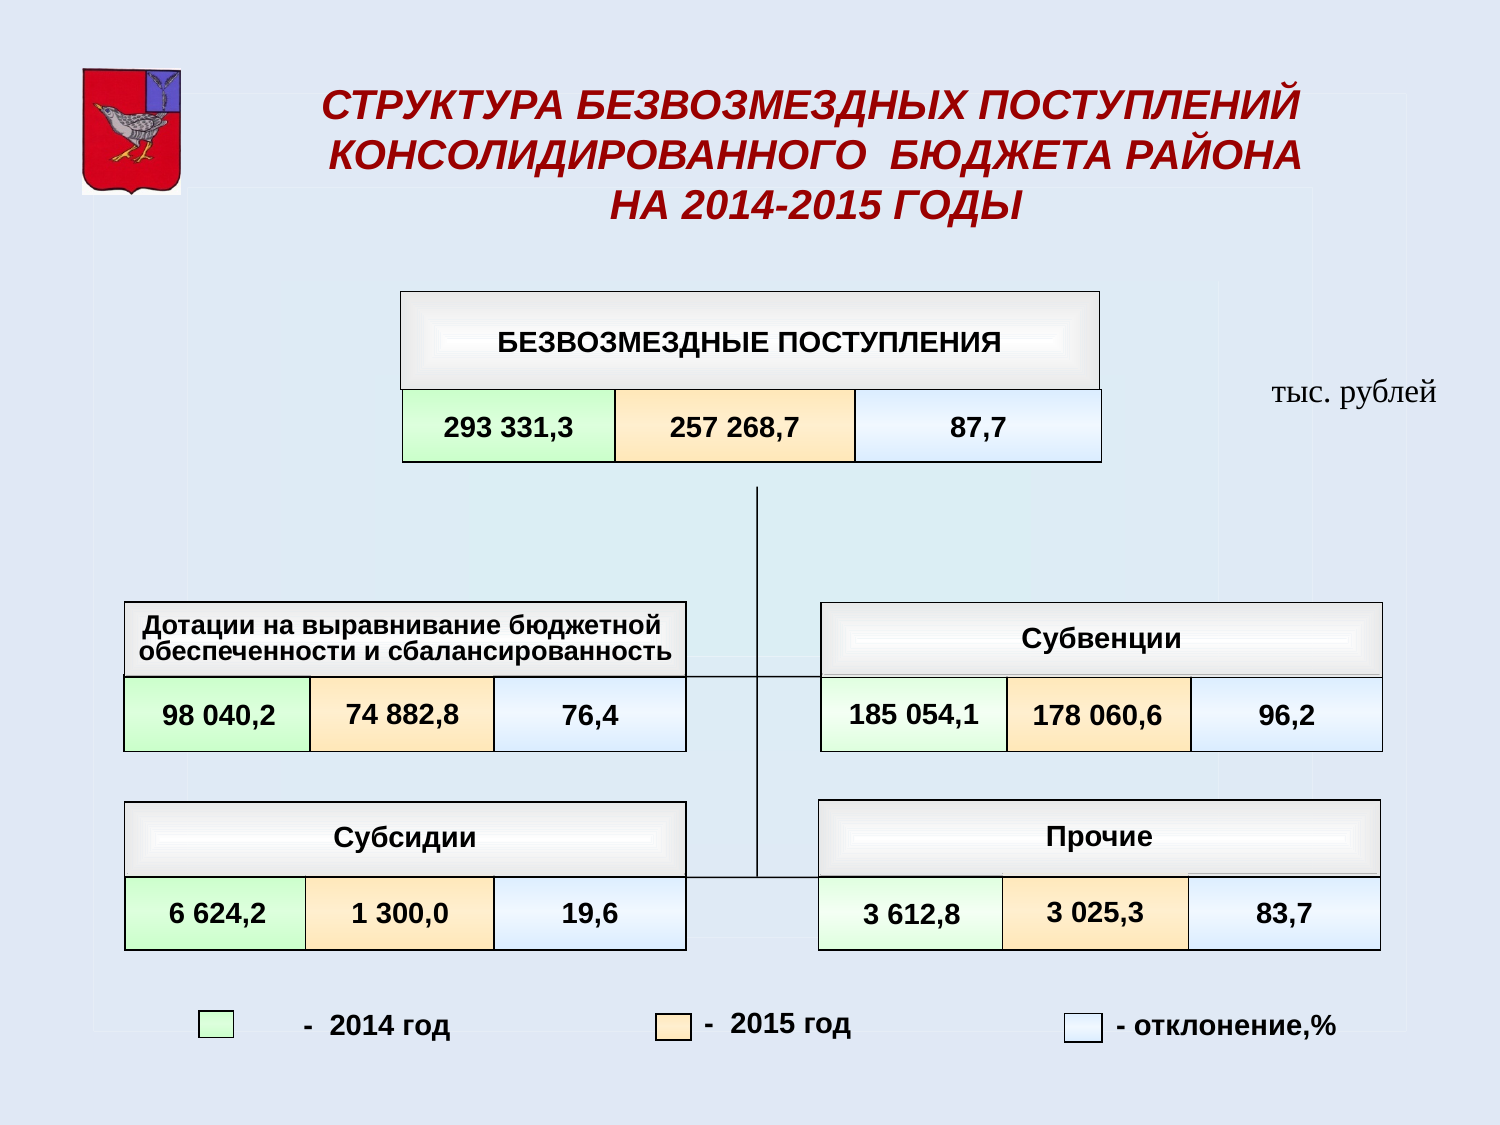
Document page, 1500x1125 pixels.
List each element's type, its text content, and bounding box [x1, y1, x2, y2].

text_box - 2014 год [288, 998, 482, 1049]
text_box [656, 1013, 691, 1041]
text_box тыс. рублей [1246, 361, 1463, 417]
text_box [818, 799, 1381, 951]
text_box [400, 291, 1102, 463]
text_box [124, 801, 687, 951]
text_box СТРУКТУРА БЕЗВОЗМЕЗДНЫХ ПОСТУПЛЕНИЙ КОНСОЛИДИРОВАННОГО БЮДЖЕТА РАЙОНА НА 2014-2015 ГОДЫ [199, 68, 1434, 238]
text_box - отклонение,% [1101, 998, 1355, 1049]
picture [81, 68, 182, 195]
text_box [1064, 1013, 1102, 1042]
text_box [123, 601, 687, 752]
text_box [820, 602, 1383, 752]
text_box [199, 1011, 234, 1038]
text_box - 2015 год [689, 997, 994, 1047]
